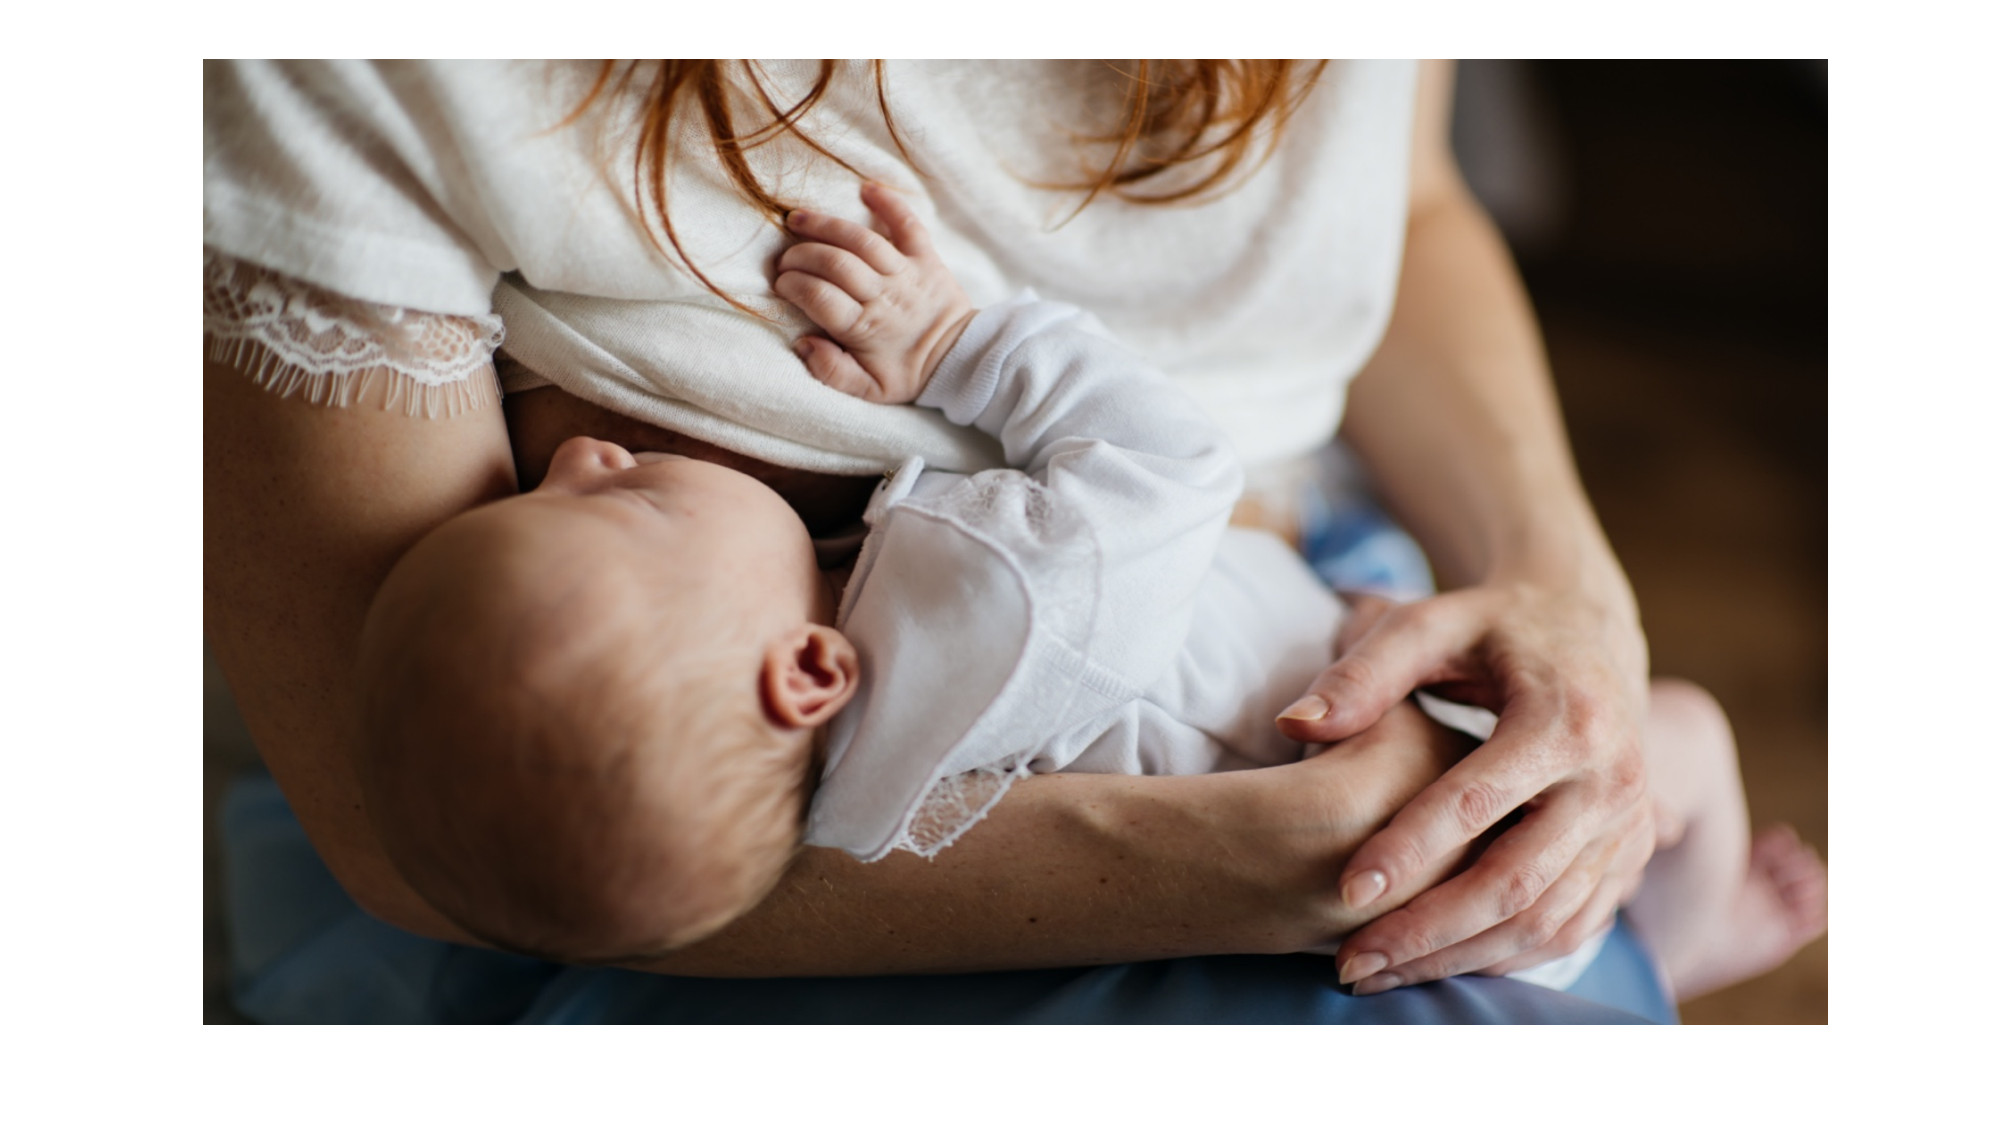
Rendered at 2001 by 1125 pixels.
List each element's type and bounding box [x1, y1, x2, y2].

list [202, 59, 1829, 1025]
